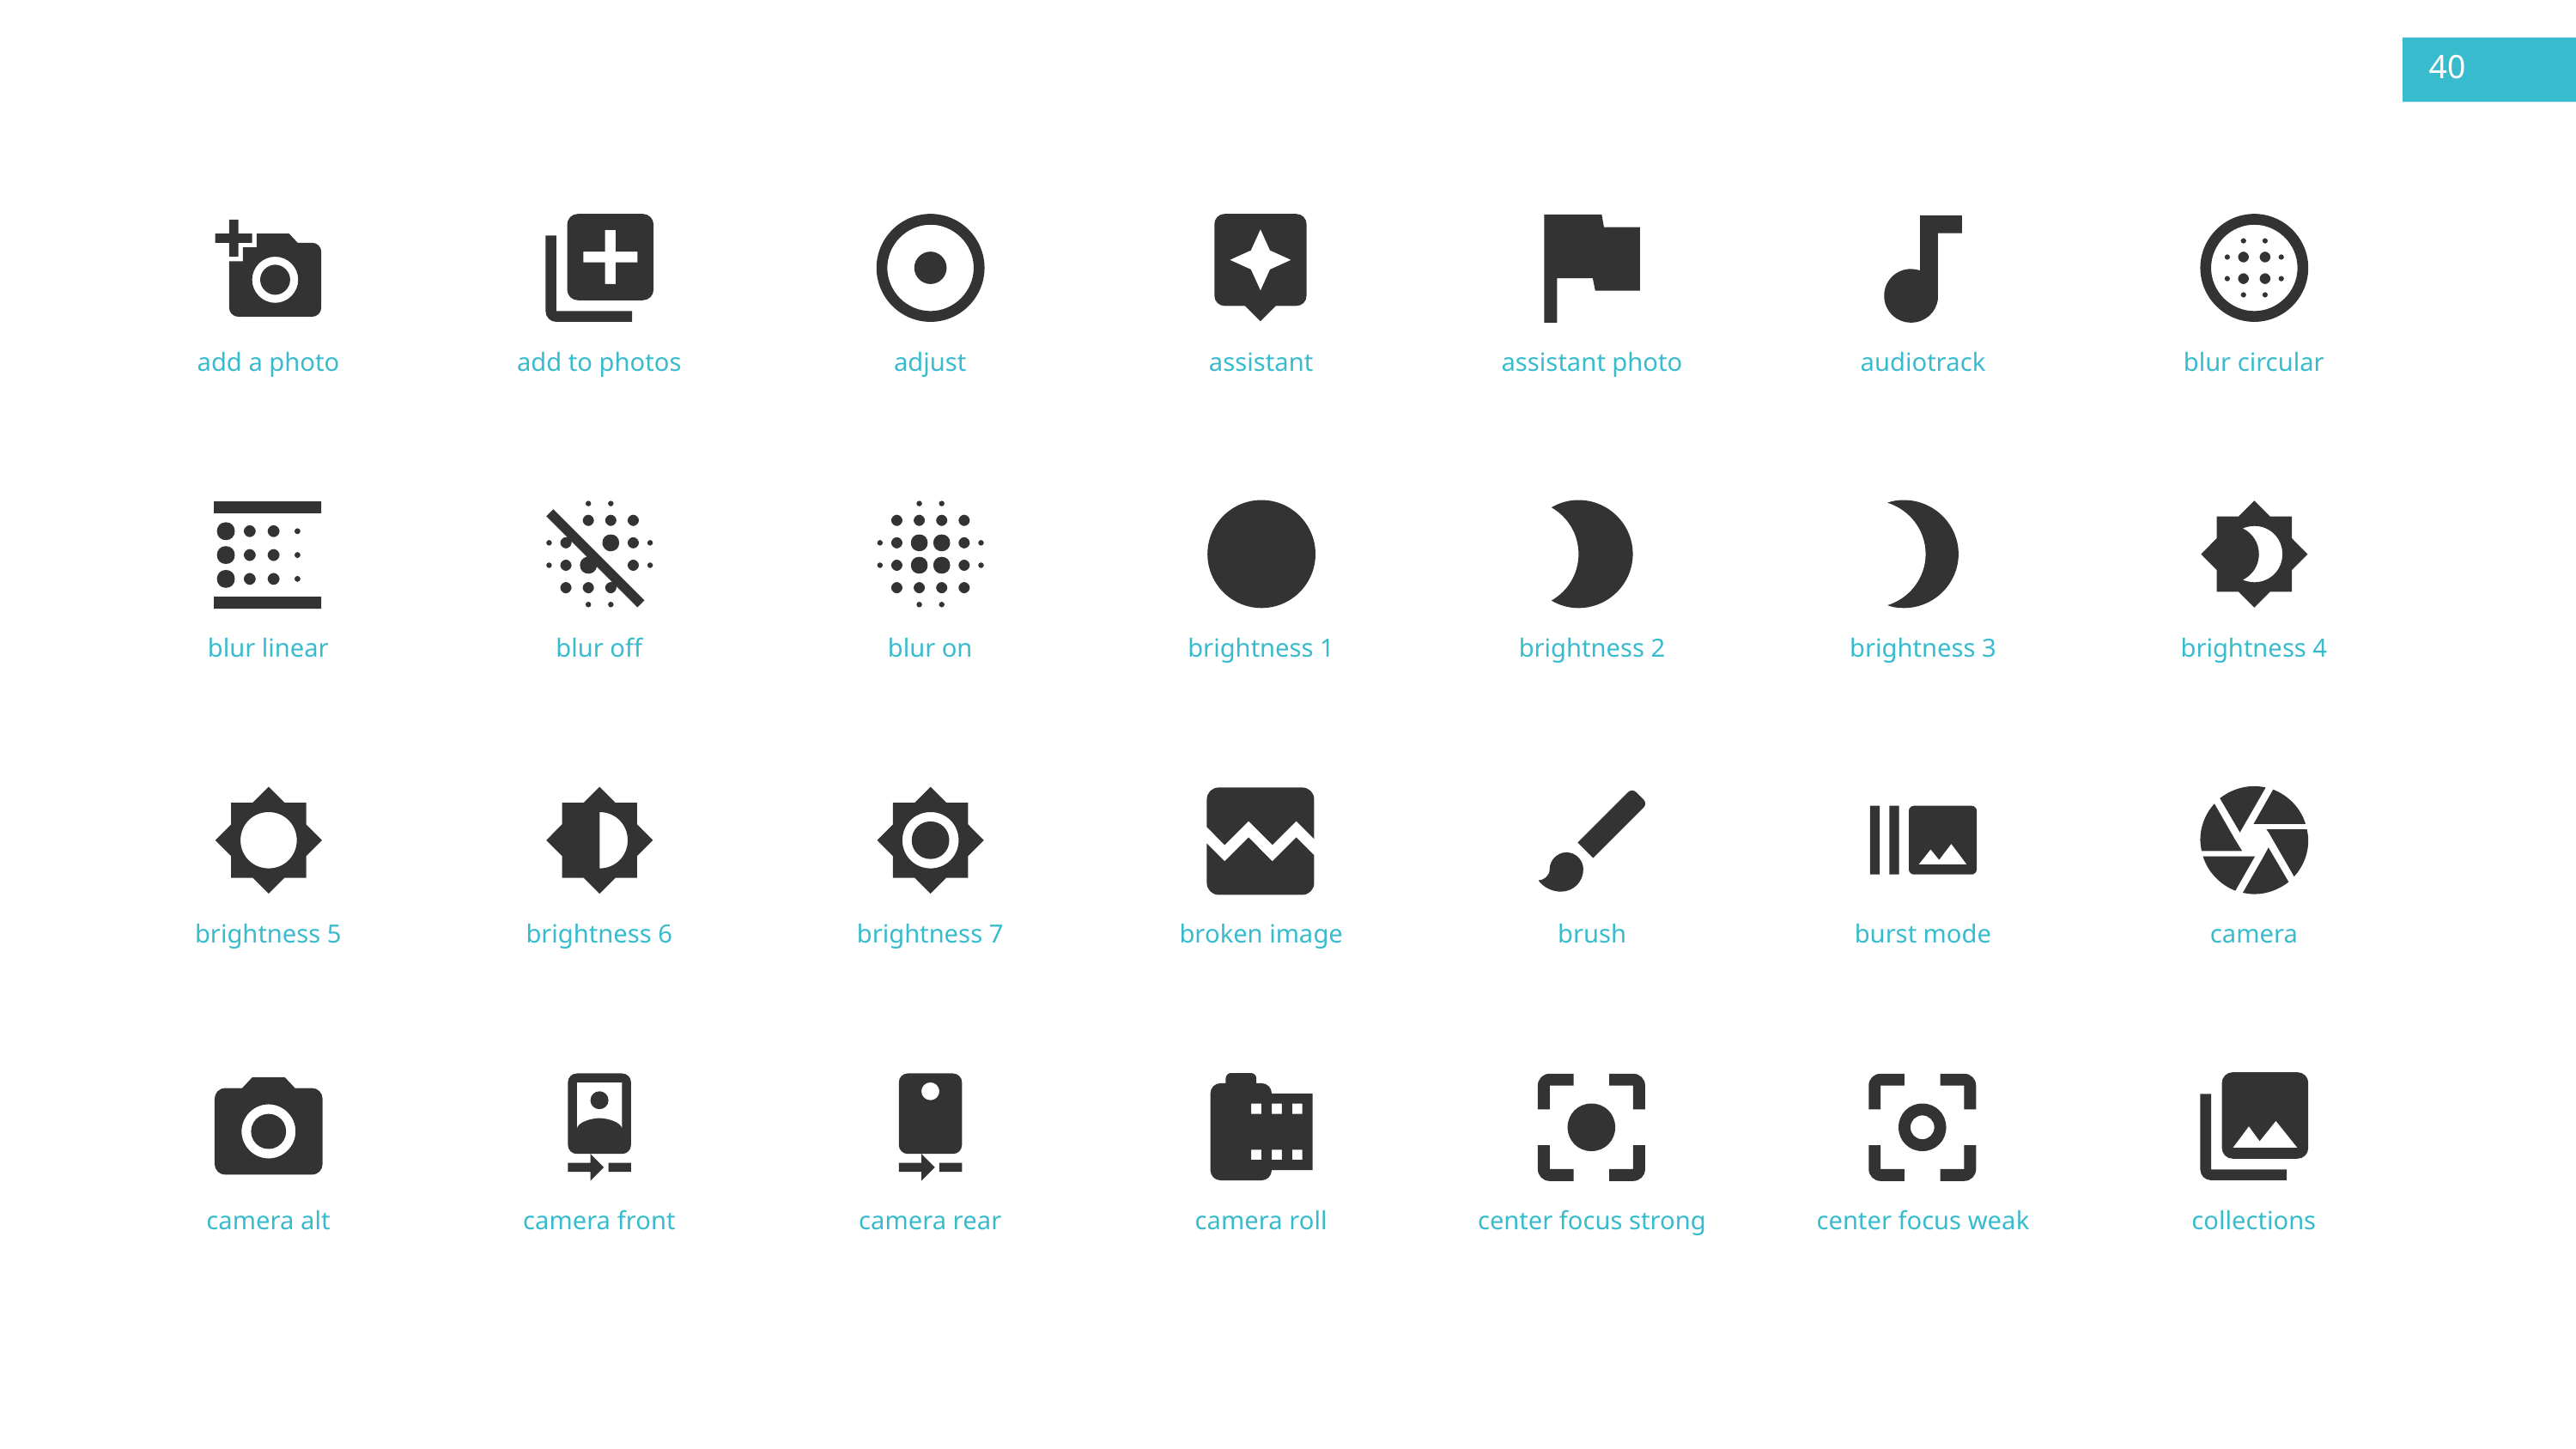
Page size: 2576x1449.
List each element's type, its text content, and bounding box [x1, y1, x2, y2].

slide_number 40 [2415, 35, 2502, 100]
text_box brightness 5 [89, 912, 420, 955]
text_box [914, 582, 926, 594]
text_box [958, 582, 970, 594]
text_box [545, 235, 633, 322]
text_box [1940, 1073, 1977, 1110]
text_box [1210, 1073, 1313, 1181]
text_box [546, 786, 653, 894]
text_box [1899, 1103, 1947, 1152]
text_box [936, 582, 948, 594]
text_box [216, 546, 235, 564]
text_box [267, 524, 280, 537]
text_box assistant photo [1413, 339, 1744, 383]
text_box brightness 4 [2075, 626, 2433, 669]
text_box [1909, 805, 1978, 875]
text_box [910, 556, 928, 574]
text_box [1887, 500, 1959, 609]
text_box [243, 549, 256, 561]
text_box [267, 573, 280, 585]
text_box [933, 534, 951, 552]
text_box [546, 509, 645, 608]
text_box [877, 540, 884, 546]
text_box [1538, 852, 1583, 892]
text_box blur circular [2075, 339, 2433, 383]
text_box [958, 559, 970, 572]
text_box [2201, 500, 2308, 608]
text_box [294, 575, 301, 582]
text_box [2253, 789, 2306, 824]
text_box [877, 562, 884, 568]
text_box [939, 601, 945, 608]
text_box burst mode [1744, 912, 2075, 955]
text_box [1940, 1145, 1977, 1181]
text_box [978, 540, 984, 546]
text_box [978, 562, 984, 568]
text_box [890, 559, 903, 572]
text_box camera alt [89, 1197, 420, 1241]
text_box [228, 233, 322, 317]
text_box [877, 786, 984, 894]
text_box [243, 573, 256, 585]
text_box [214, 597, 322, 609]
text_box add a photo [89, 339, 420, 383]
text_box camera [2075, 912, 2433, 955]
text_box [568, 1073, 631, 1181]
text_box [890, 514, 903, 526]
text_box [216, 522, 235, 541]
text_box [2266, 829, 2309, 877]
text_box brightness 1 [1082, 626, 1413, 669]
text_box [1207, 500, 1316, 609]
text_box [910, 534, 928, 552]
text_box [1544, 214, 1640, 323]
text_box [898, 1073, 963, 1181]
text_box [1214, 214, 1307, 322]
text_box assistant [1082, 339, 1413, 383]
text_box audiotrack [1744, 339, 2075, 383]
text_box [1609, 1145, 1645, 1181]
text_box broken image [1082, 912, 1413, 955]
text_box [916, 500, 922, 506]
text_box [294, 528, 301, 535]
text_box [1577, 790, 1646, 858]
text_box [647, 540, 653, 546]
text_box [936, 514, 948, 526]
text_box blur off [420, 626, 750, 669]
text_box adjust [750, 339, 1082, 383]
text_box [647, 562, 653, 568]
text_box [585, 500, 592, 506]
text_box [939, 500, 945, 506]
text_box [1206, 837, 1315, 895]
text_box [214, 1076, 323, 1175]
text_box [1537, 1145, 1574, 1181]
text_box add to photos [420, 339, 750, 383]
text_box [1567, 1103, 1616, 1152]
text_box [2200, 214, 2309, 322]
text_box brightness 7 [750, 912, 1082, 955]
text_box [933, 556, 951, 574]
text_box [1889, 805, 1899, 875]
text_box brush [1413, 912, 1744, 955]
text_box [215, 786, 323, 894]
text_box camera roll [1082, 1197, 1413, 1241]
text_box brightness 6 [420, 912, 750, 955]
text_box [1206, 787, 1315, 846]
text_box blur on [750, 626, 1082, 669]
text_box [1884, 215, 1962, 323]
text_box collections [2075, 1197, 2433, 1241]
text_box center focus strong [1413, 1197, 1744, 1241]
text_box [215, 219, 252, 257]
text_box brightness 2 [1413, 626, 1744, 669]
text_box [890, 582, 903, 594]
text_box [1868, 1073, 1905, 1110]
text_box [958, 537, 970, 549]
text_box [2200, 1094, 2287, 1180]
text_box [2220, 785, 2266, 834]
text_box [1609, 1073, 1645, 1110]
text_box [914, 514, 926, 526]
text_box [216, 569, 235, 588]
text_box [958, 514, 970, 526]
text_box [2242, 847, 2289, 894]
text_box camera front [420, 1197, 750, 1241]
text_box camera rear [750, 1197, 1082, 1241]
text_box [2200, 803, 2243, 852]
text_box [567, 214, 654, 300]
text_box [916, 601, 922, 608]
text_box [214, 501, 322, 513]
text_box [267, 549, 280, 561]
text_box [1869, 805, 1880, 875]
text_box [2221, 1072, 2309, 1159]
text_box [2202, 856, 2256, 891]
text_box blur linear [89, 626, 420, 669]
text_box [1537, 1073, 1574, 1110]
text_box [608, 500, 614, 506]
text_box brightness 3 [1744, 626, 2075, 669]
text_box [1551, 500, 1633, 609]
text_box center focus weak [1744, 1197, 2075, 1241]
text_box [890, 537, 903, 549]
text_box [876, 214, 985, 322]
text_box [251, 1113, 287, 1149]
text_box [294, 552, 301, 559]
text_box [243, 524, 256, 537]
text_box [1868, 1145, 1905, 1181]
